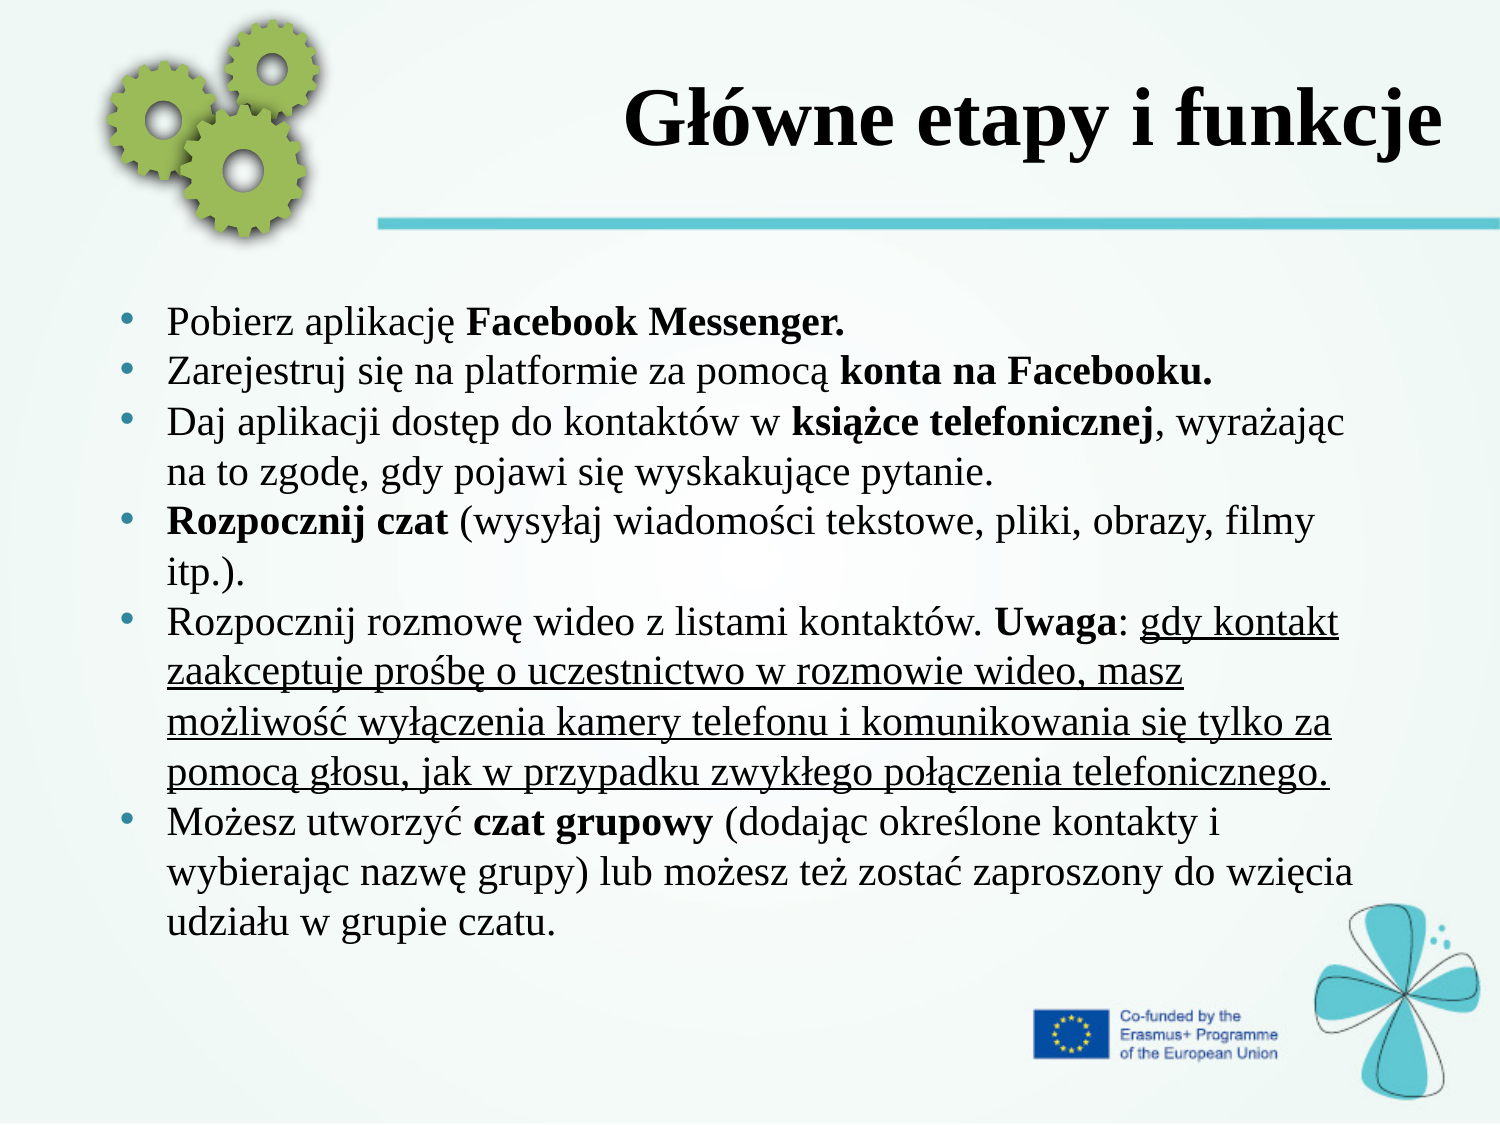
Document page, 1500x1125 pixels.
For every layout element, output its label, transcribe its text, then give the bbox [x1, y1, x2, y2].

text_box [106, 19, 320, 237]
text_box Główne etapy i funkcje [325, 55, 1459, 170]
text_box Pobierz aplikację Facebook Messenger. Zarejestruj się na platformie za pomocą konta na Facebooku. Daj aplikacji dostęp do kontaktów w książce telefonicznej, wyrażając na to zgodę, gdy pojawi się wyskakujące pytanie. Rozpocznij czat (wysyłaj wiadomości tekstowe, pliki, obrazy, filmy itp.). Rozpocznij rozmowę wideo z listami kontaktów. Uwaga: gdy kontakt zaakceptuje prośbę o uczestnictwo w rozmowie wideo, masz możliwość wyłączenia kamery telefonu i komunikowania się tylko za pomocą głosu, jak w przypadku zwykłego połączenia telefonicznego. Możesz utworzyć czat grupowy (dodając określone kontakty i wybierając nazwę grupy) lub możesz też zostać zaproszony do wzięcia udziału w grupie czatu. [105, 285, 1376, 951]
picture [0, 0, 1500, 1125]
